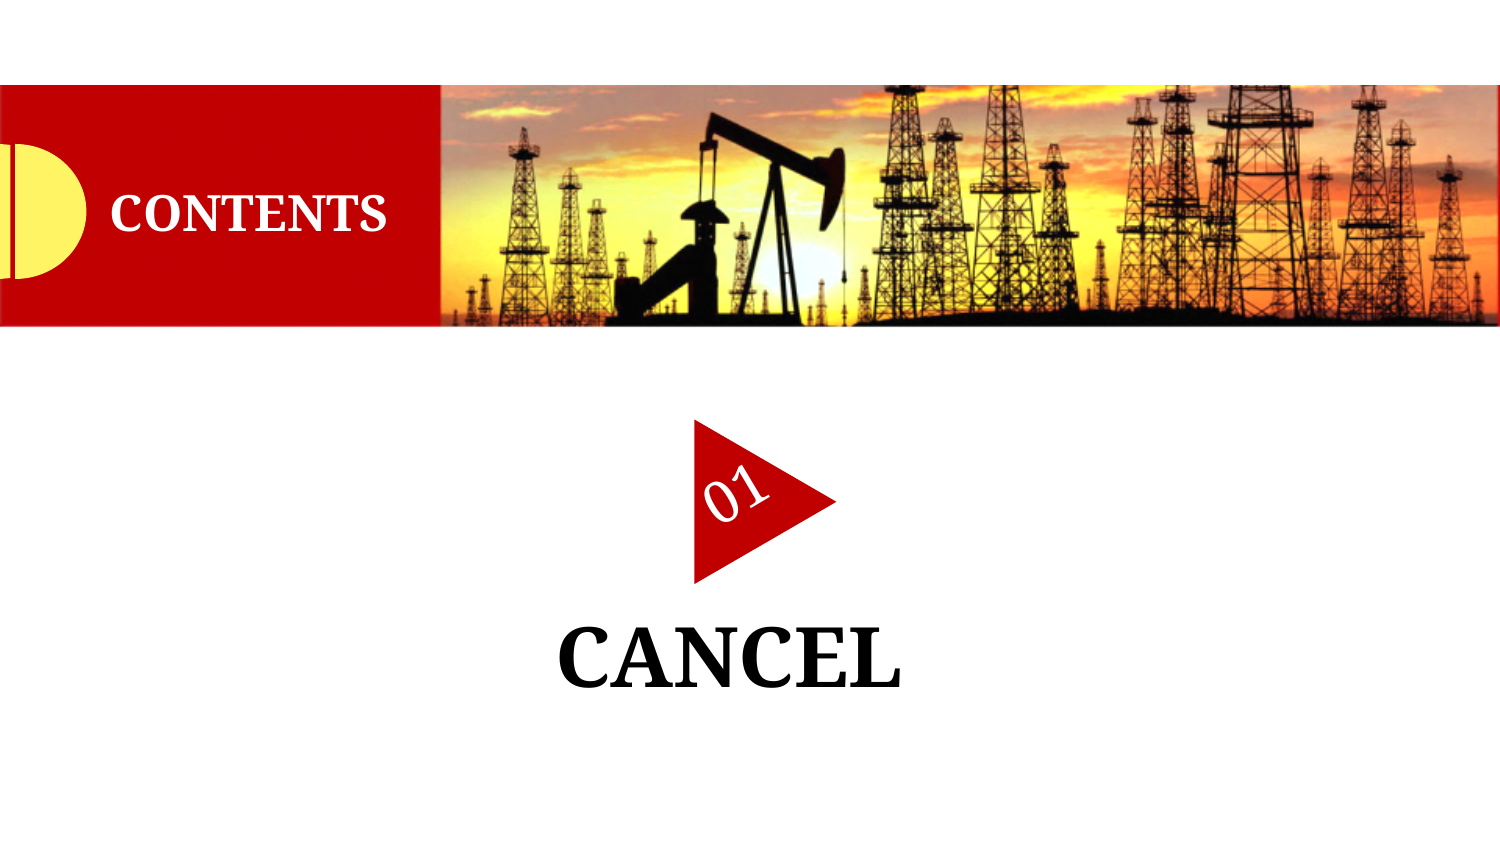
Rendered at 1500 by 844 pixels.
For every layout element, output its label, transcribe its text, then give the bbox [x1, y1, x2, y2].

text_box 01 [692, 536, 782, 586]
picture [0, 85, 1500, 528]
text_box CANCEL [306, 620, 1152, 688]
